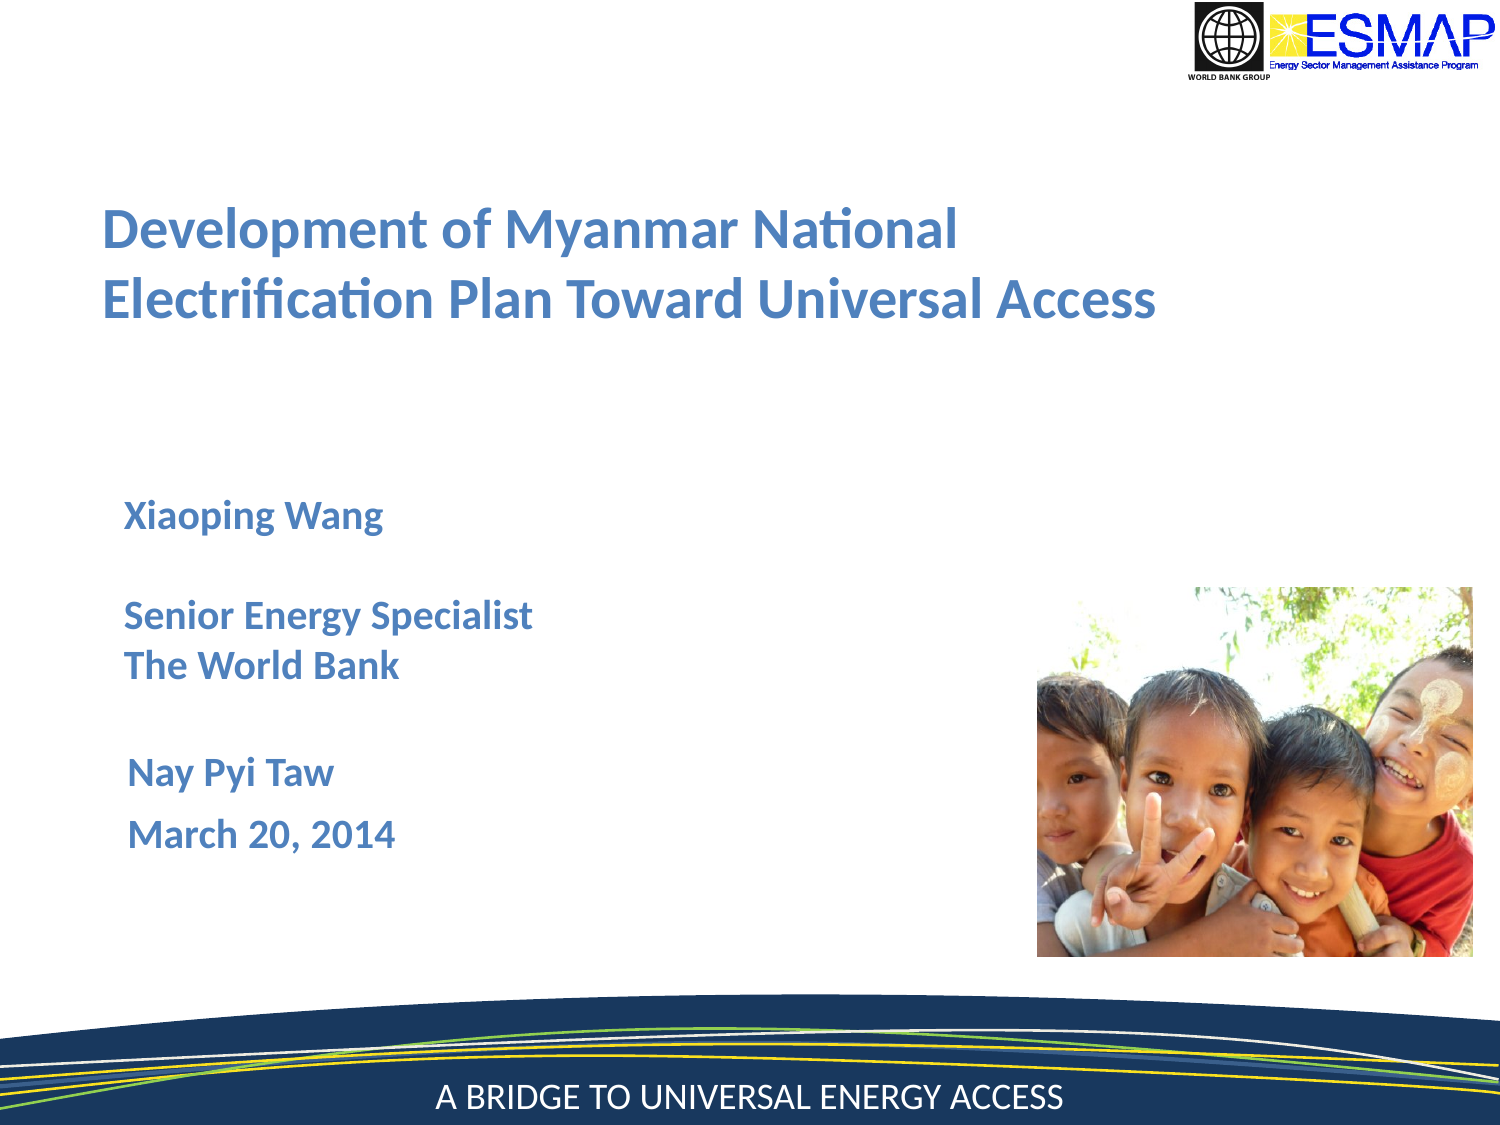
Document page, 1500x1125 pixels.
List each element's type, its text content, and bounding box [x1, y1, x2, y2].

picture [1037, 587, 1473, 957]
picture [1188, 1, 1499, 80]
text_box [389, 1026, 852, 1045]
text_box [1425, 1060, 1499, 1064]
text_box [0, 994, 1500, 1064]
text_box A Bridge to Universal Energy Access [0, 1064, 1500, 1125]
title Xiaoping Wang Senior Energy Specialist The World Bank [108, 466, 1038, 709]
text_box Development of Myanmar National Electrification Plan Toward Universal Access [87, 174, 1270, 425]
text_box [10, 1028, 1285, 1064]
slide_number 1 [1074, 1042, 1425, 1103]
text_box Nay Pyi Taw March 20, 2014 [112, 737, 800, 865]
